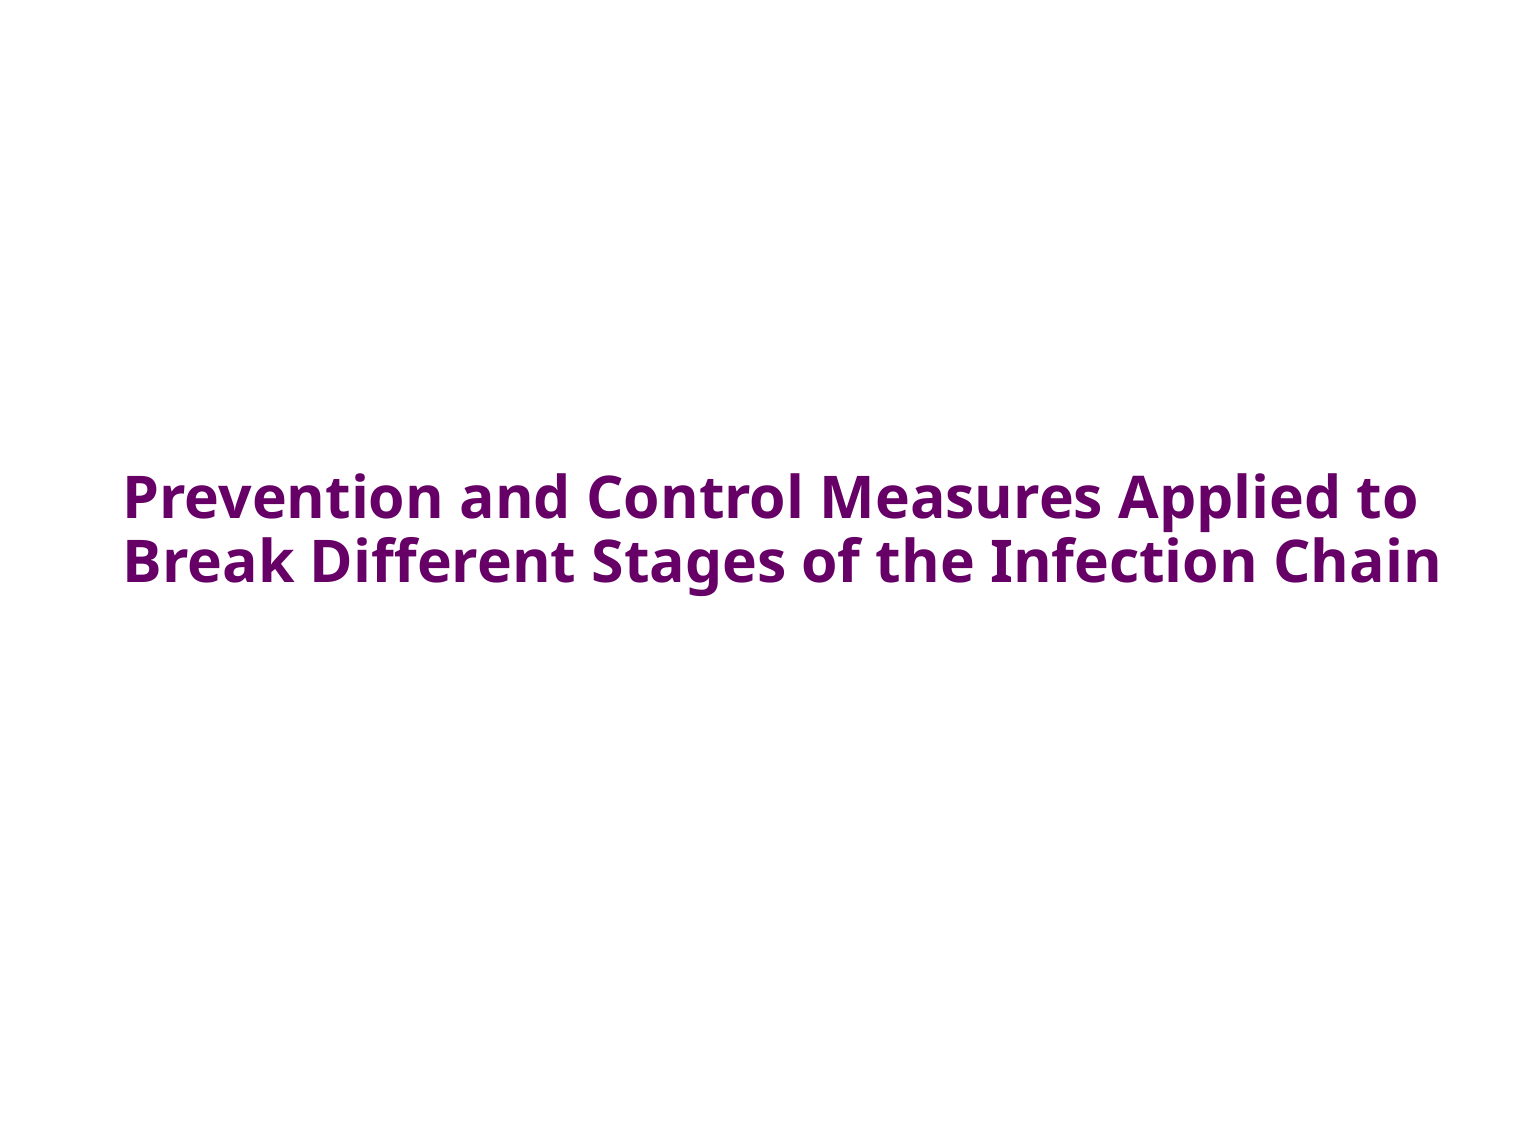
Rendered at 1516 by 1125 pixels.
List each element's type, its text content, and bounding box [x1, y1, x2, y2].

title Prevention and Control Measures Applied to Break Different Stages of the Infection Chain [107, 437, 1472, 625]
